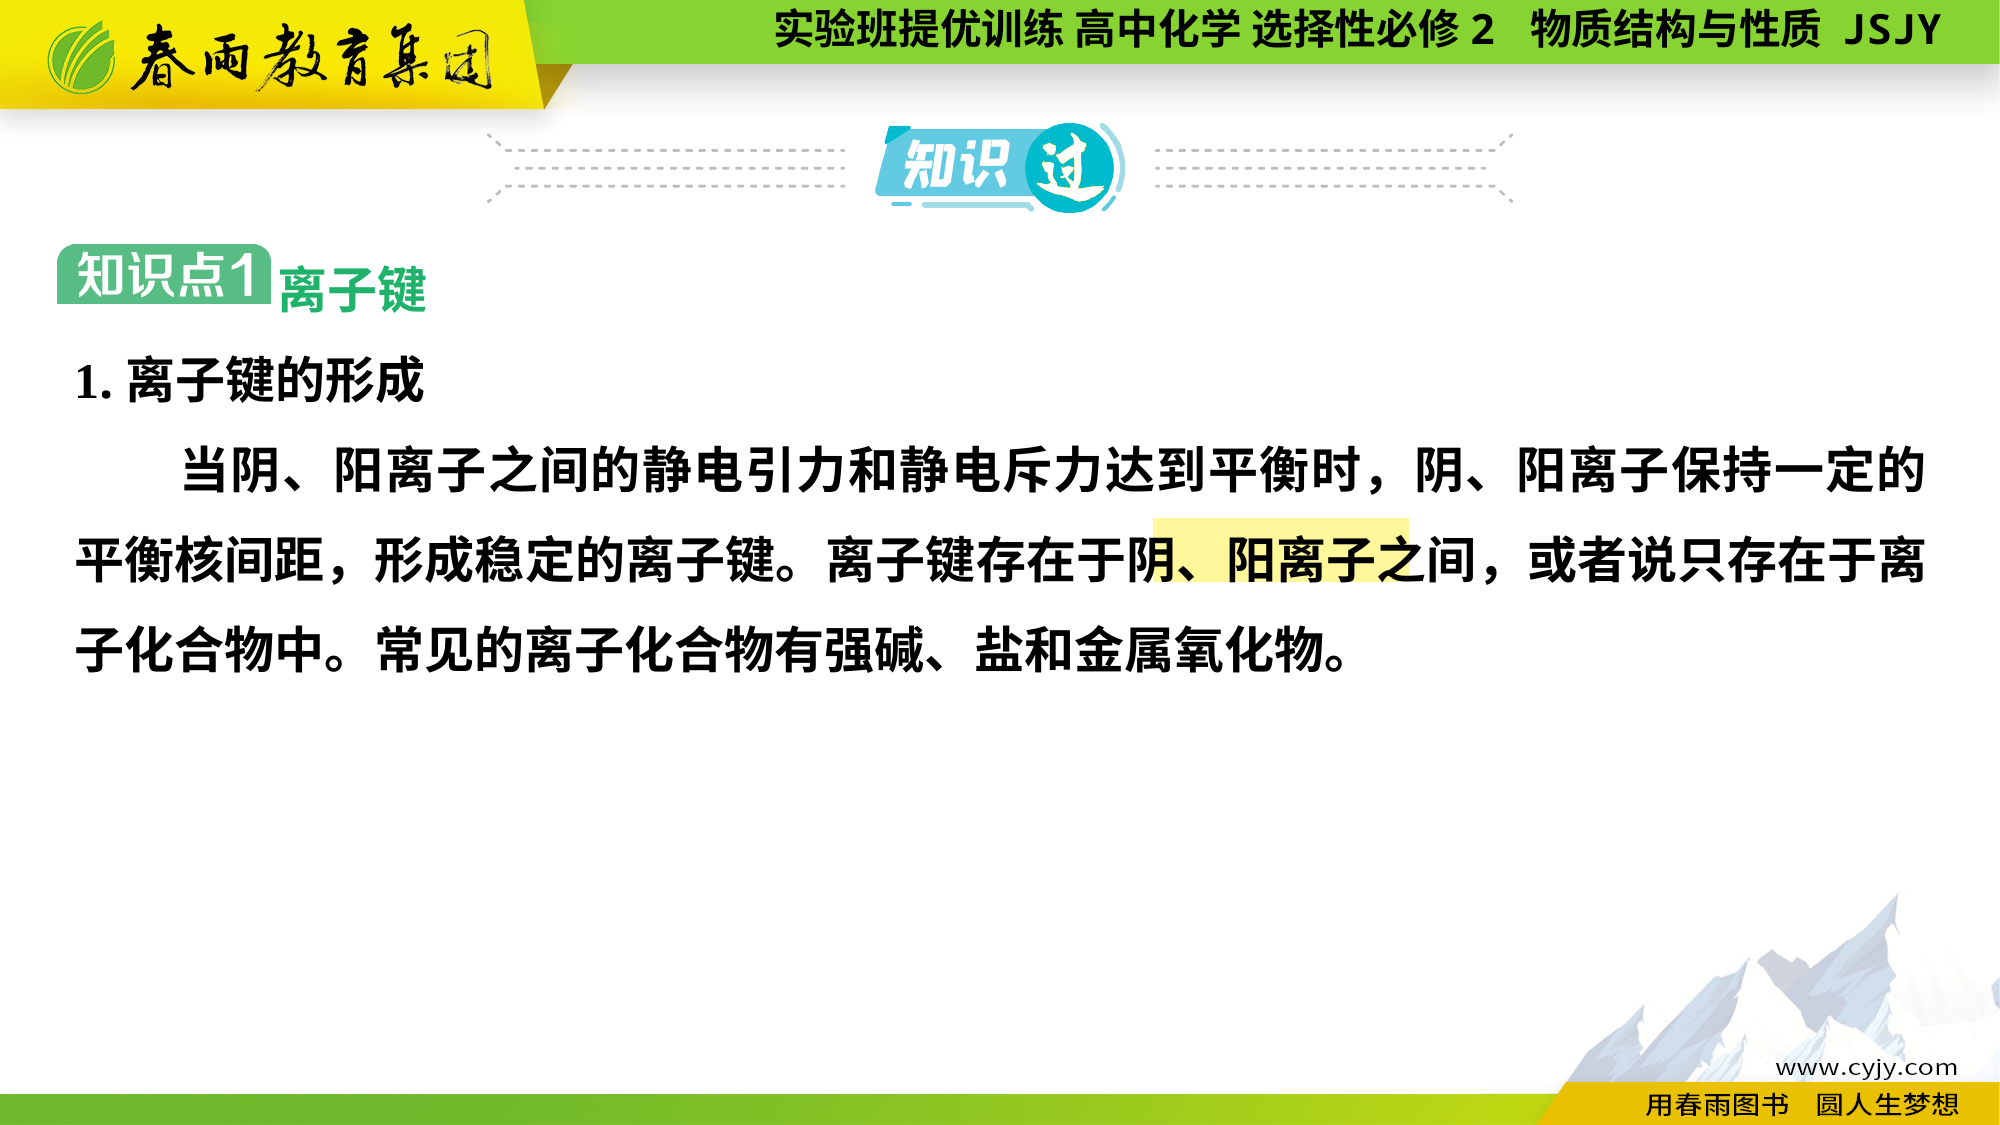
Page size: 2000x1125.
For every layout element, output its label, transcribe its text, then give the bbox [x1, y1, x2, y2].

picture [0, 0, 2000, 1125]
list 离子键 1.离子键的形成 当阴、阳离子之间的静电引力和静电斥力达到平衡时，阴、阳离子保持一定的平衡核间距，形成稳定的离子键。离子键存在于阴、阳离子之间，或者说只存在于离子化合物中。常见的离子化合物有强碱、盐和金属氧化物。 [59, 221, 1944, 691]
